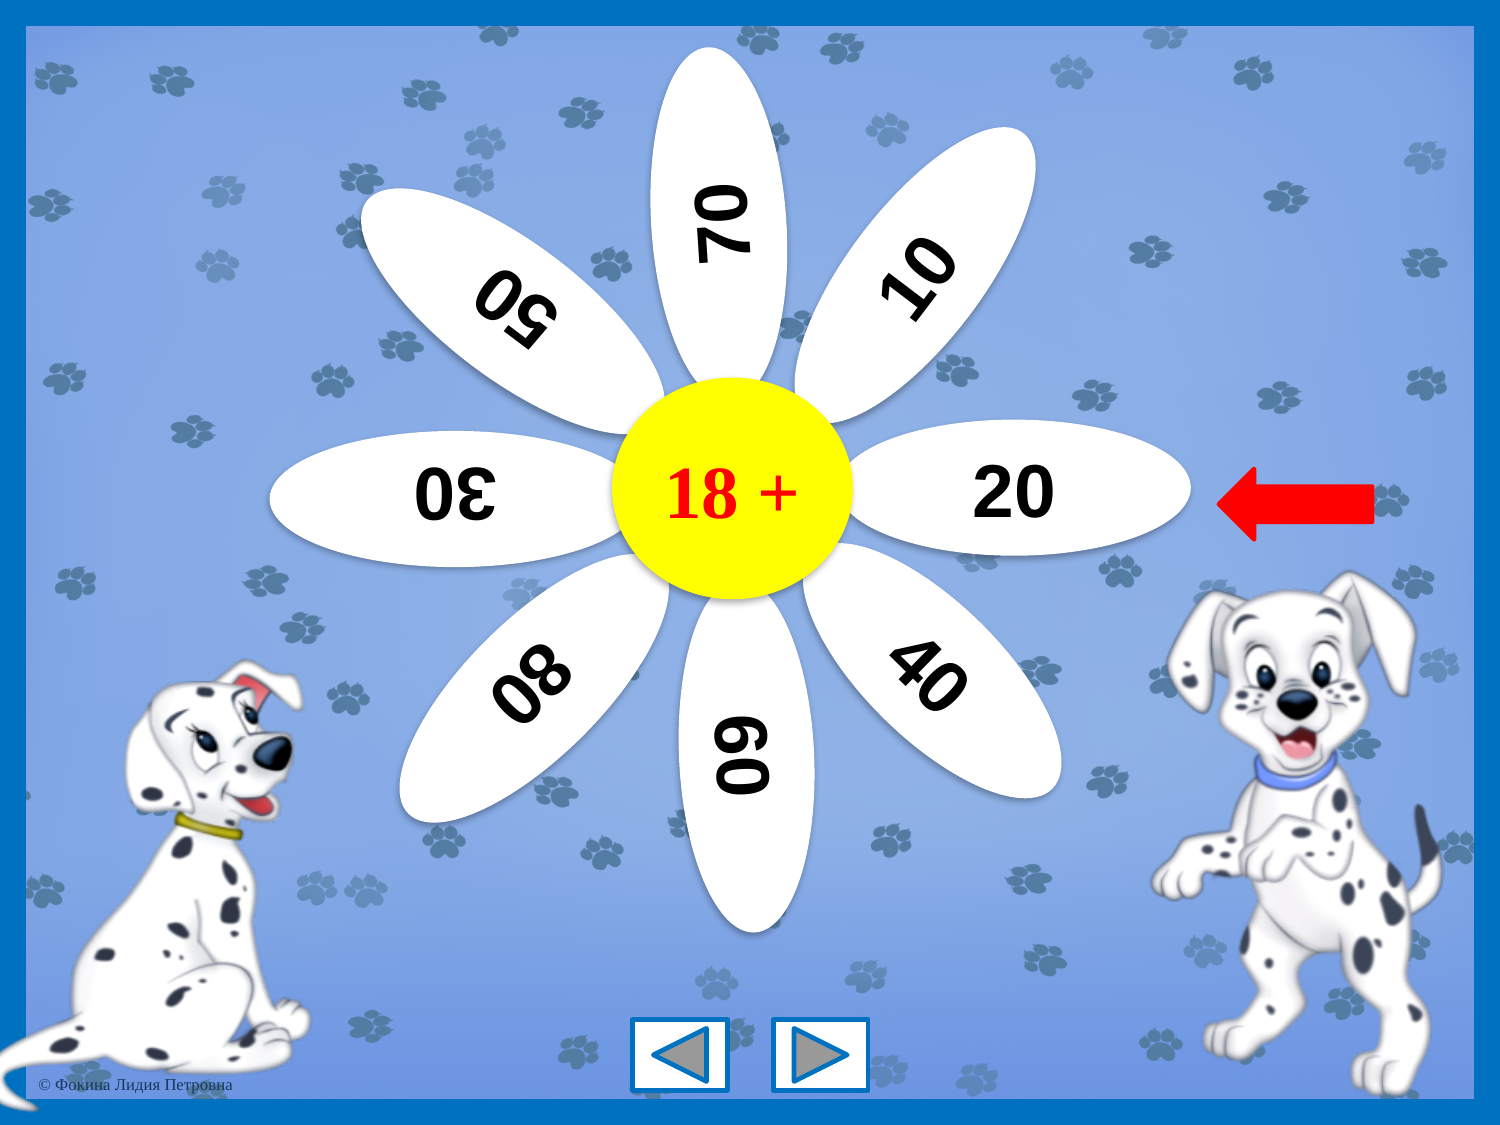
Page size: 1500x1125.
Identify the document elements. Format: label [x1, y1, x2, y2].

text_box [631, 1017, 729, 1092]
picture [0, 644, 320, 1125]
text_box [269, 46, 1192, 933]
text_box [771, 1017, 870, 1092]
picture [1139, 562, 1465, 1104]
text_box [1216, 466, 1375, 542]
